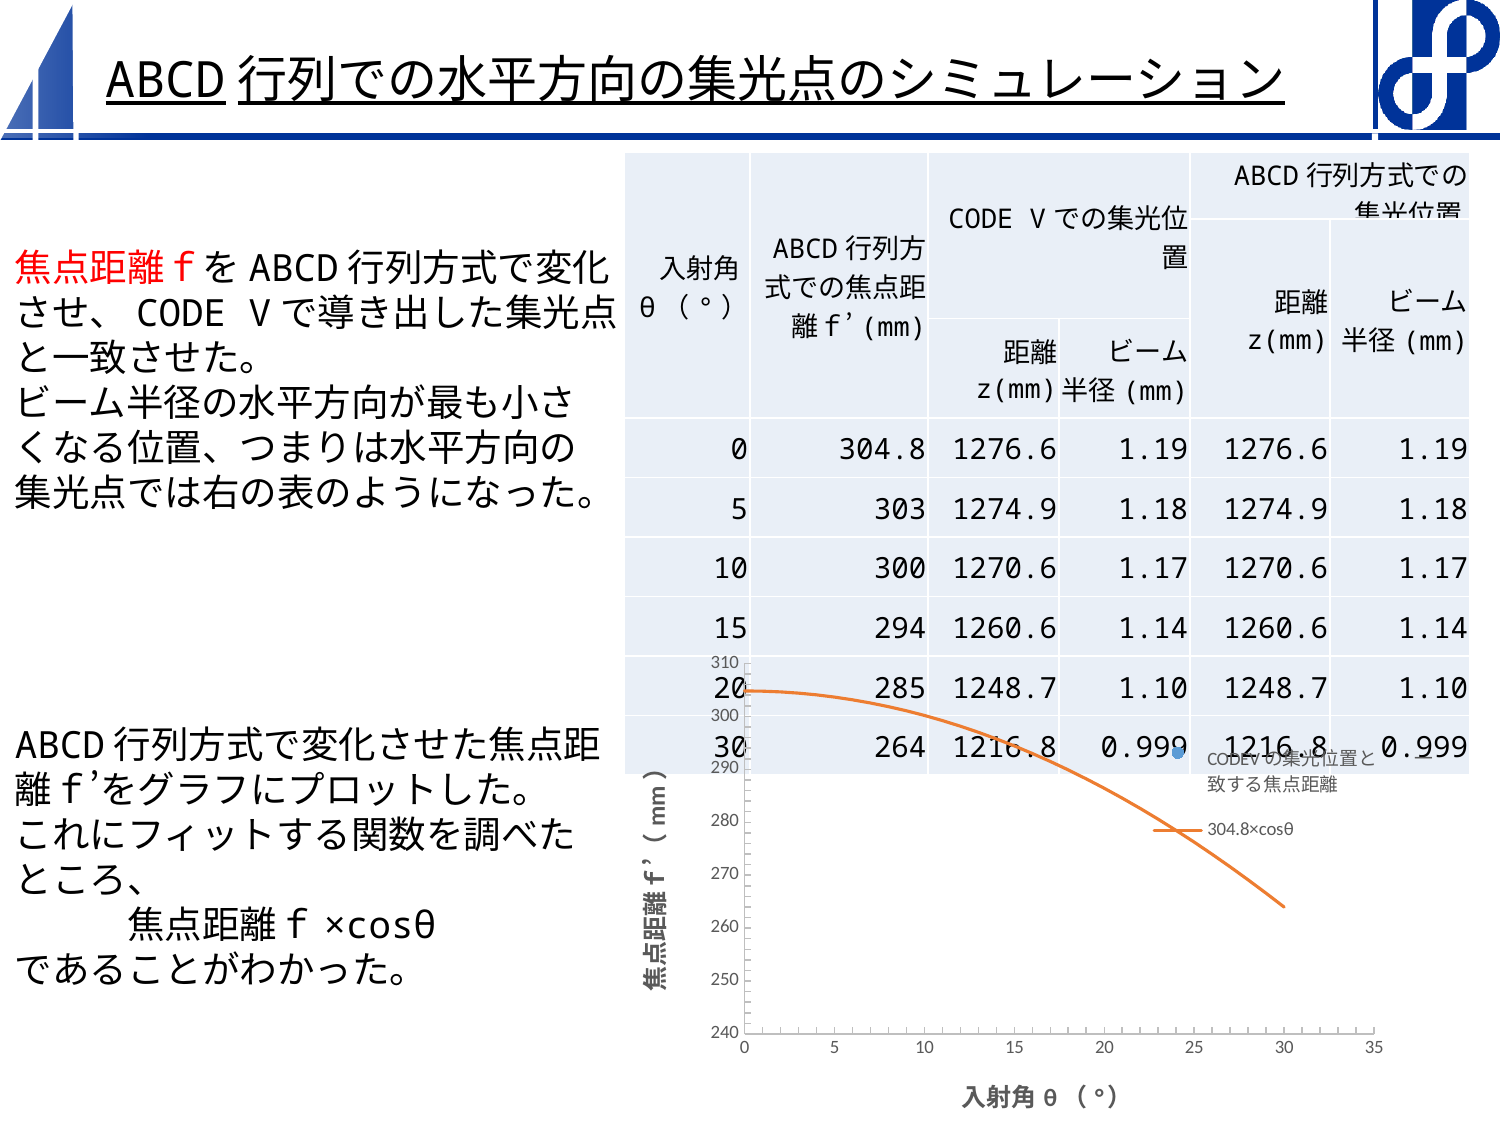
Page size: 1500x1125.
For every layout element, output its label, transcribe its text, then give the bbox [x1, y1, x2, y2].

table_cell 1.19 [1331, 419, 1469, 477]
table_cell 距離 z(mm) [1191, 220, 1329, 417]
picture [1378, 0, 1500, 130]
table_header ABCD行列方式での 集光位置 [1191, 153, 1469, 218]
table_cell 1.17 [1060, 538, 1189, 596]
text_box 焦点距離ｆをABCD行列方式で変化させ、CODE Vで導き出した集光点と一致させた。 ビーム半径の水平方向が最も小さ くなる位置、つまりは水平方向の 集光点では右の表のようになった。 [0, 236, 623, 522]
table_cell 1.14 [1060, 597, 1189, 642]
table_cell 1270.6 [1191, 538, 1329, 596]
table_header CODE Vでの集光位置 [929, 153, 1189, 318]
table_cell 5 [625, 478, 749, 536]
table_cell 294 [751, 597, 927, 642]
table_cell 1260.6 [1191, 597, 1329, 642]
table_cell 1.19 [1060, 419, 1189, 477]
text_box ABCD行列方式で変化させた焦点距離ｆ’をグラフにプロットした。 これにフィットする関数を調べたところ、 焦点距離ｆ×cosθ であることがわかった。 [0, 714, 615, 999]
table_header ABCD行列方式での焦点距離ｆ’(mm) [751, 153, 927, 417]
chart [615, 642, 1470, 1125]
table_cell 1270.6 [929, 538, 1058, 596]
table_cell 304.8 [751, 419, 927, 477]
table_cell 1.18 [1060, 478, 1189, 536]
table_cell 1274.9 [929, 478, 1058, 536]
table_cell 300 [751, 538, 927, 596]
table_cell ビーム 半径(mm) [1060, 319, 1189, 417]
table_cell 15 [625, 597, 749, 642]
table_cell 距離 z(mm) [929, 319, 1058, 417]
title ABCD行列での水平方向の集光点のシミュレーション [90, 46, 1490, 178]
table_cell 1260.6 [929, 597, 1058, 642]
table_cell ビーム 半径(mm) [1331, 220, 1469, 417]
table_cell 1276.6 [1191, 419, 1329, 477]
table_cell 0 [625, 419, 749, 477]
table_cell 1.18 [1331, 478, 1469, 536]
table_header 入射角θ（°） [625, 153, 749, 417]
table_cell 1274.9 [1191, 478, 1329, 536]
table_cell 10 [625, 538, 749, 596]
table_cell 1.14 [1331, 597, 1469, 642]
table_cell 1.17 [1331, 538, 1469, 596]
table_cell 1276.6 [929, 419, 1058, 477]
table_cell 303 [751, 478, 927, 536]
